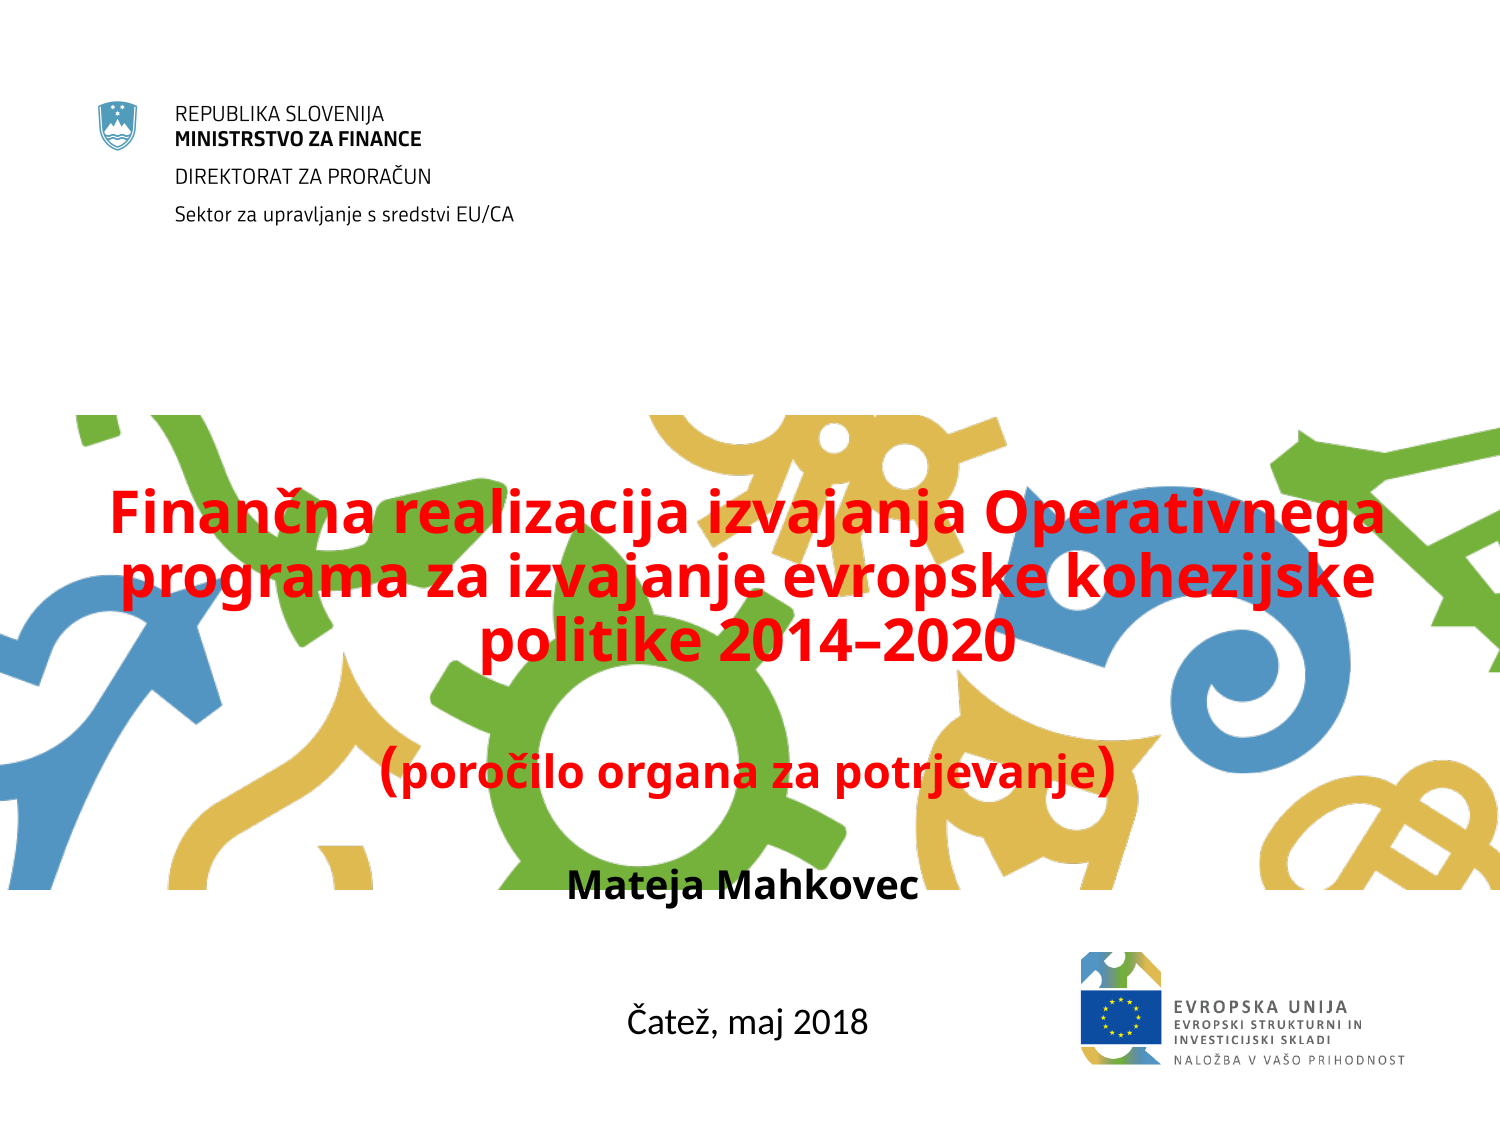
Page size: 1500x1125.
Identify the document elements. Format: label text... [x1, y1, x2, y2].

picture [0, 415, 1500, 890]
title Finančna realizacija izvajanja Operativnega programa za izvajanje evropske kohezijske politike 2014–2020 (poročilo organa za potrjevanje) Mateja Mahkovec [93, 473, 1404, 918]
picture [0, 0, 514, 230]
text_box Čatež, maj 2018 [444, 989, 1052, 1050]
picture [1045, 913, 1425, 1107]
